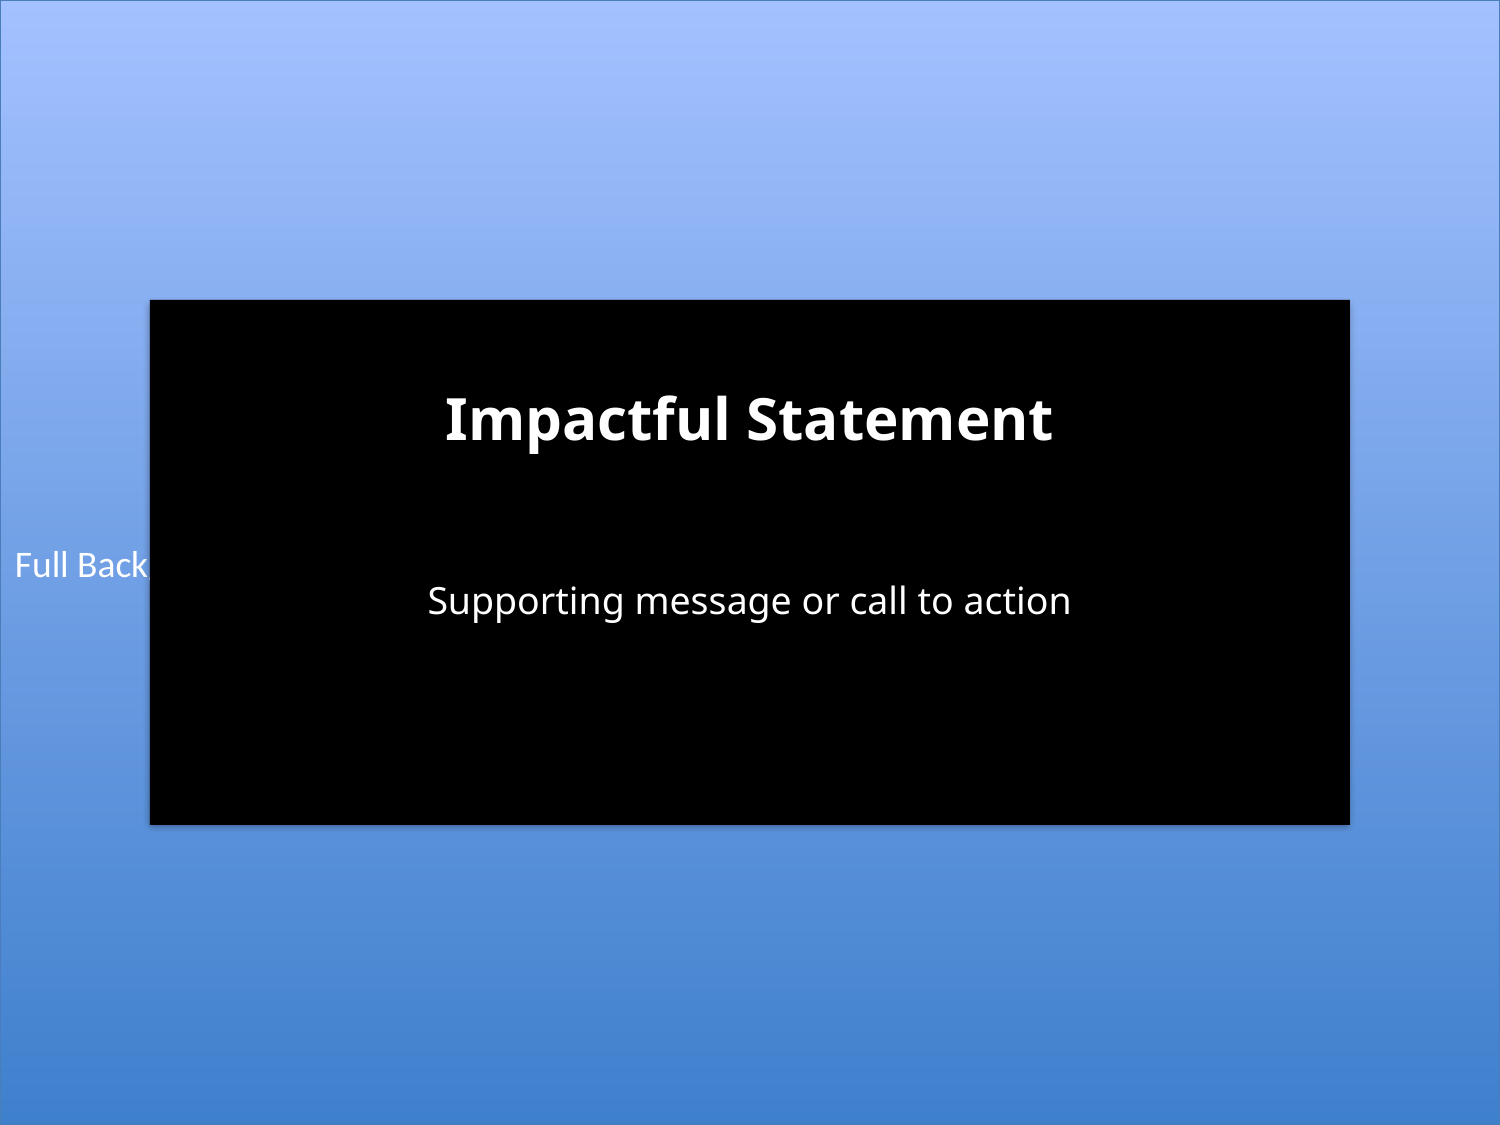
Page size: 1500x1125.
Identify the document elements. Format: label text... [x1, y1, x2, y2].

text_box [149, 299, 1351, 826]
text_box Impactful Statement [430, 375, 1070, 460]
text_box Supporting message or call to action [412, 569, 1088, 630]
text_box Full Background Image [0, 0, 1500, 1125]
